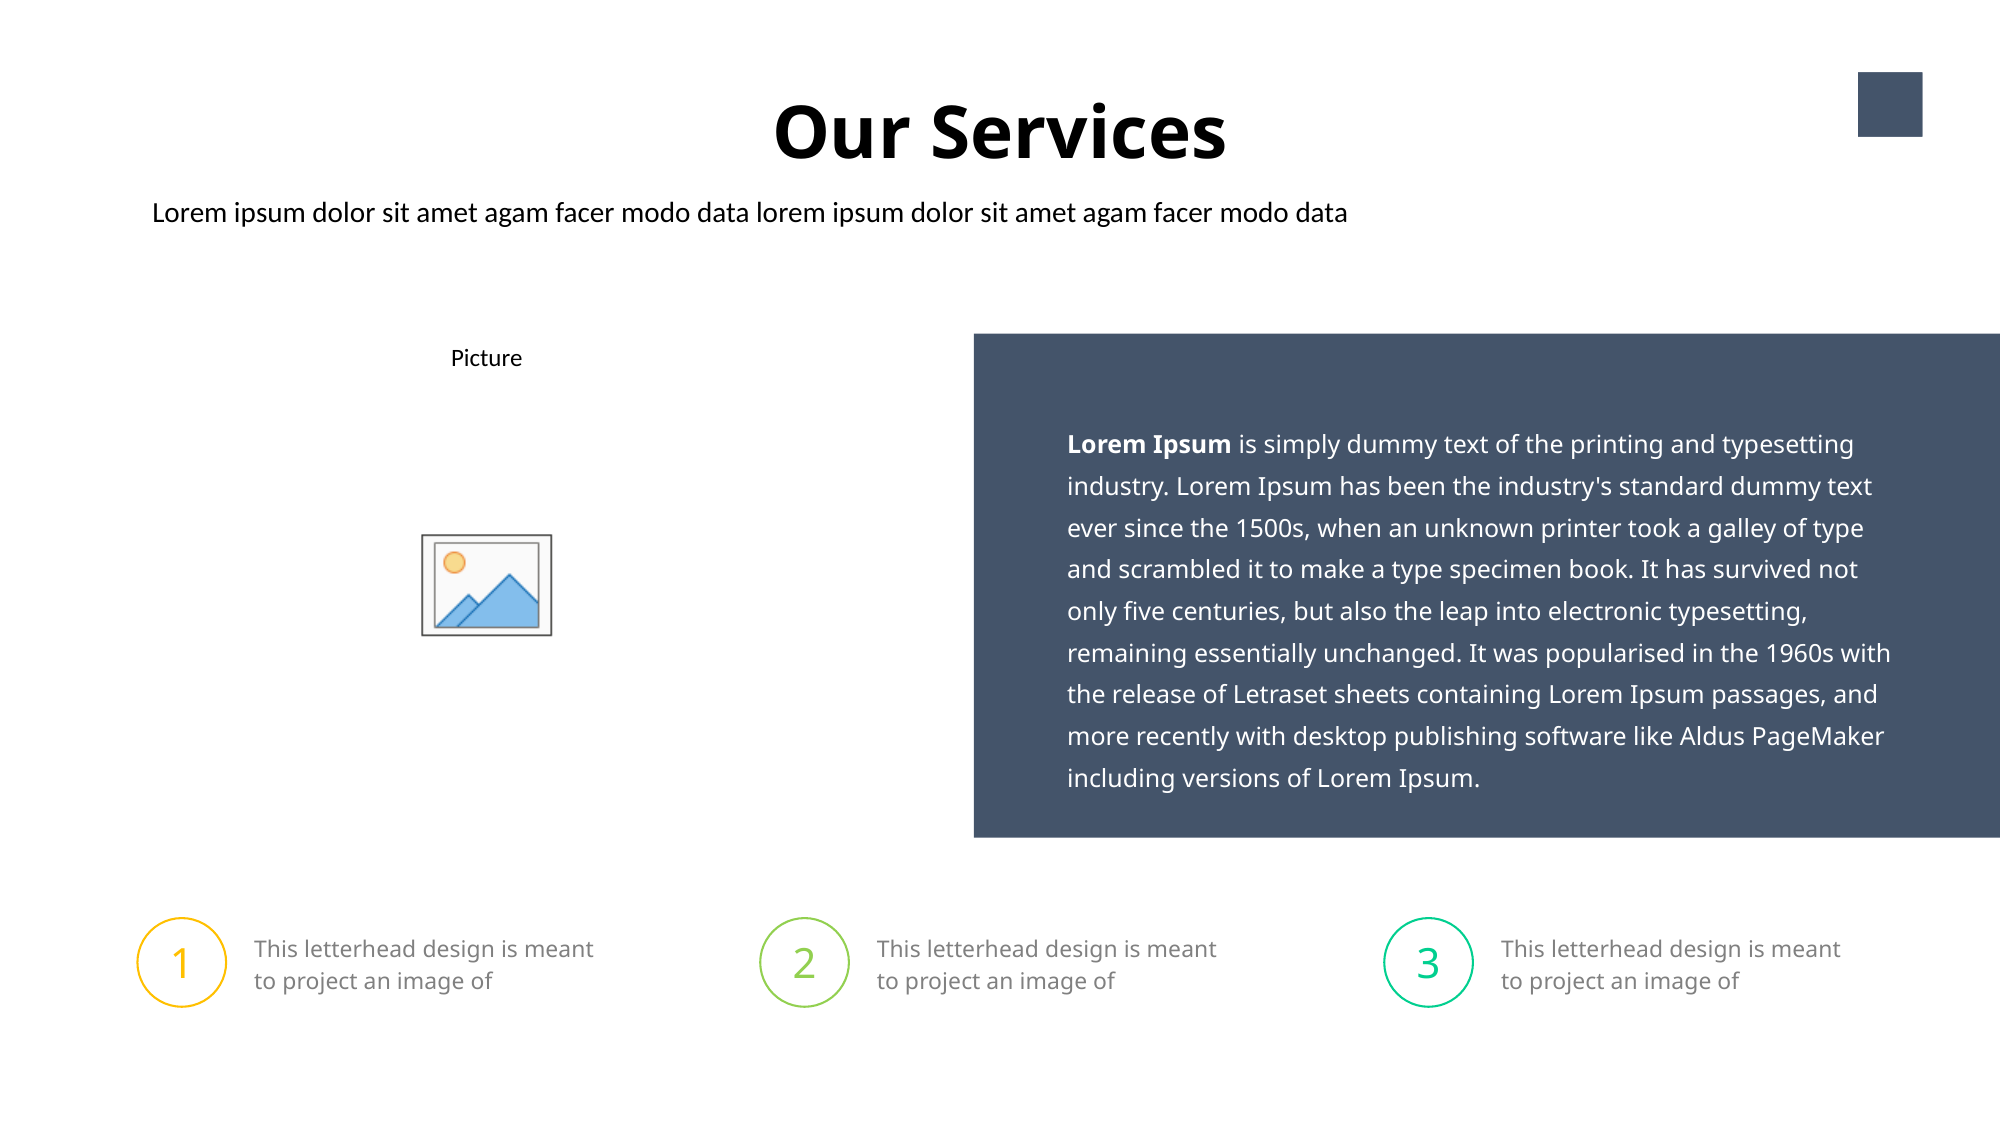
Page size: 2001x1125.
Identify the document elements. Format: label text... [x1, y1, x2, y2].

slide_number 6 [1863, 78, 1927, 130]
text_box [1863, 130, 1924, 138]
subtitle Lorem ipsum dolor sit amet agam facer modo data lorem ipsum dolor sit amet agam facer modo data [137, 186, 1863, 227]
text_box [1857, 71, 1924, 78]
text_box Lorem Ipsum is simply dummy text of the printing and typesetting industry. Lorem Ipsum has been the industry's standard dummy text ever since the 1500s, when an unknown printer took a galley of type and scrambled it to make a type specimen book. It has survived not only five centuries, but also the leap into electronic typesetting, remaining essentially unchanged. It was popularised in the 1960s with the release of Letraset sheets containing Lorem Ipsum passages, and more recently with desktop publishing software like Aldus PageMaker including versions of Lorem Ipsum. [1052, 409, 1922, 800]
title Our Services [137, 78, 1863, 186]
picture [0, 333, 974, 838]
text_box [973, 333, 2000, 839]
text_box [137, 918, 1863, 1007]
